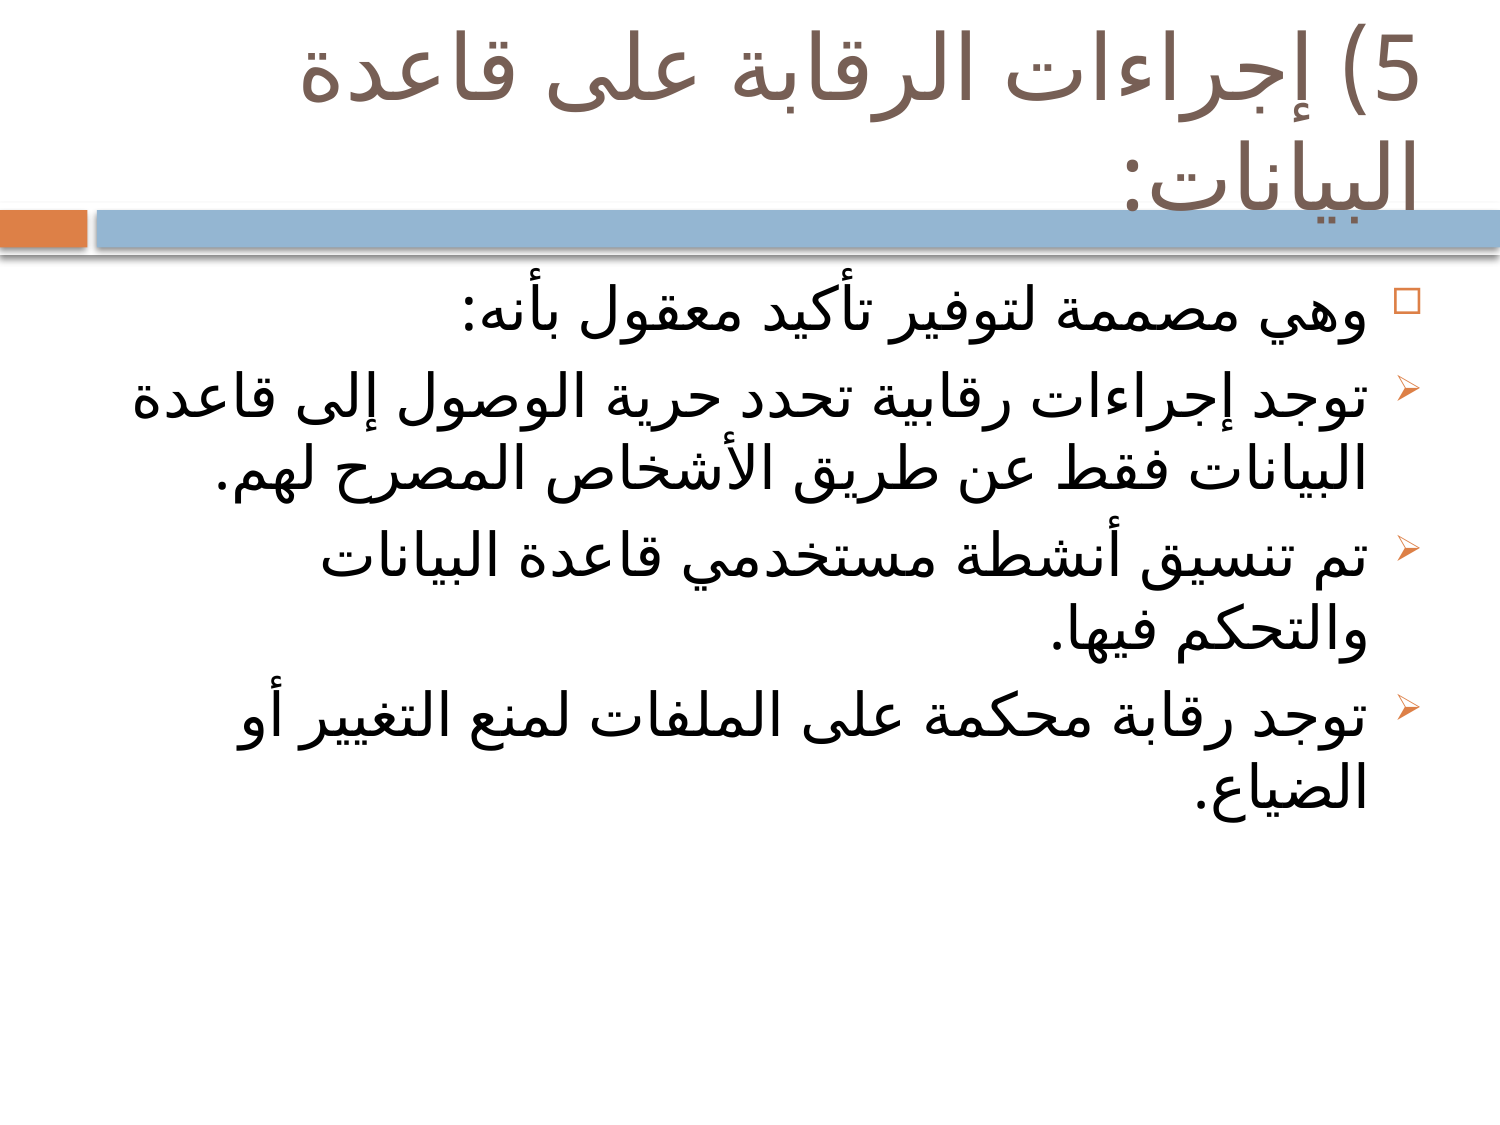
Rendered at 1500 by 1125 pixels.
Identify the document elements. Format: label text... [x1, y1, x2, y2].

list وهي مصممة لتوفير تأكيد معقول بأنه: توجد إجراءات رقابية تحدد حرية الوصول إلى قاعدة البيانات فقط عن طريق الأشخاص المصرح لهم. تم تنسيق أنشطة مستخدمي قاعدة البيانات والتحكم فيها. توجد رقابة محكمة على الملفات لمنع التغيير أو الضياع. [100, 262, 1438, 1000]
title 5) إجراءات الرقابة على قاعدة البيانات: [100, 37, 1438, 200]
